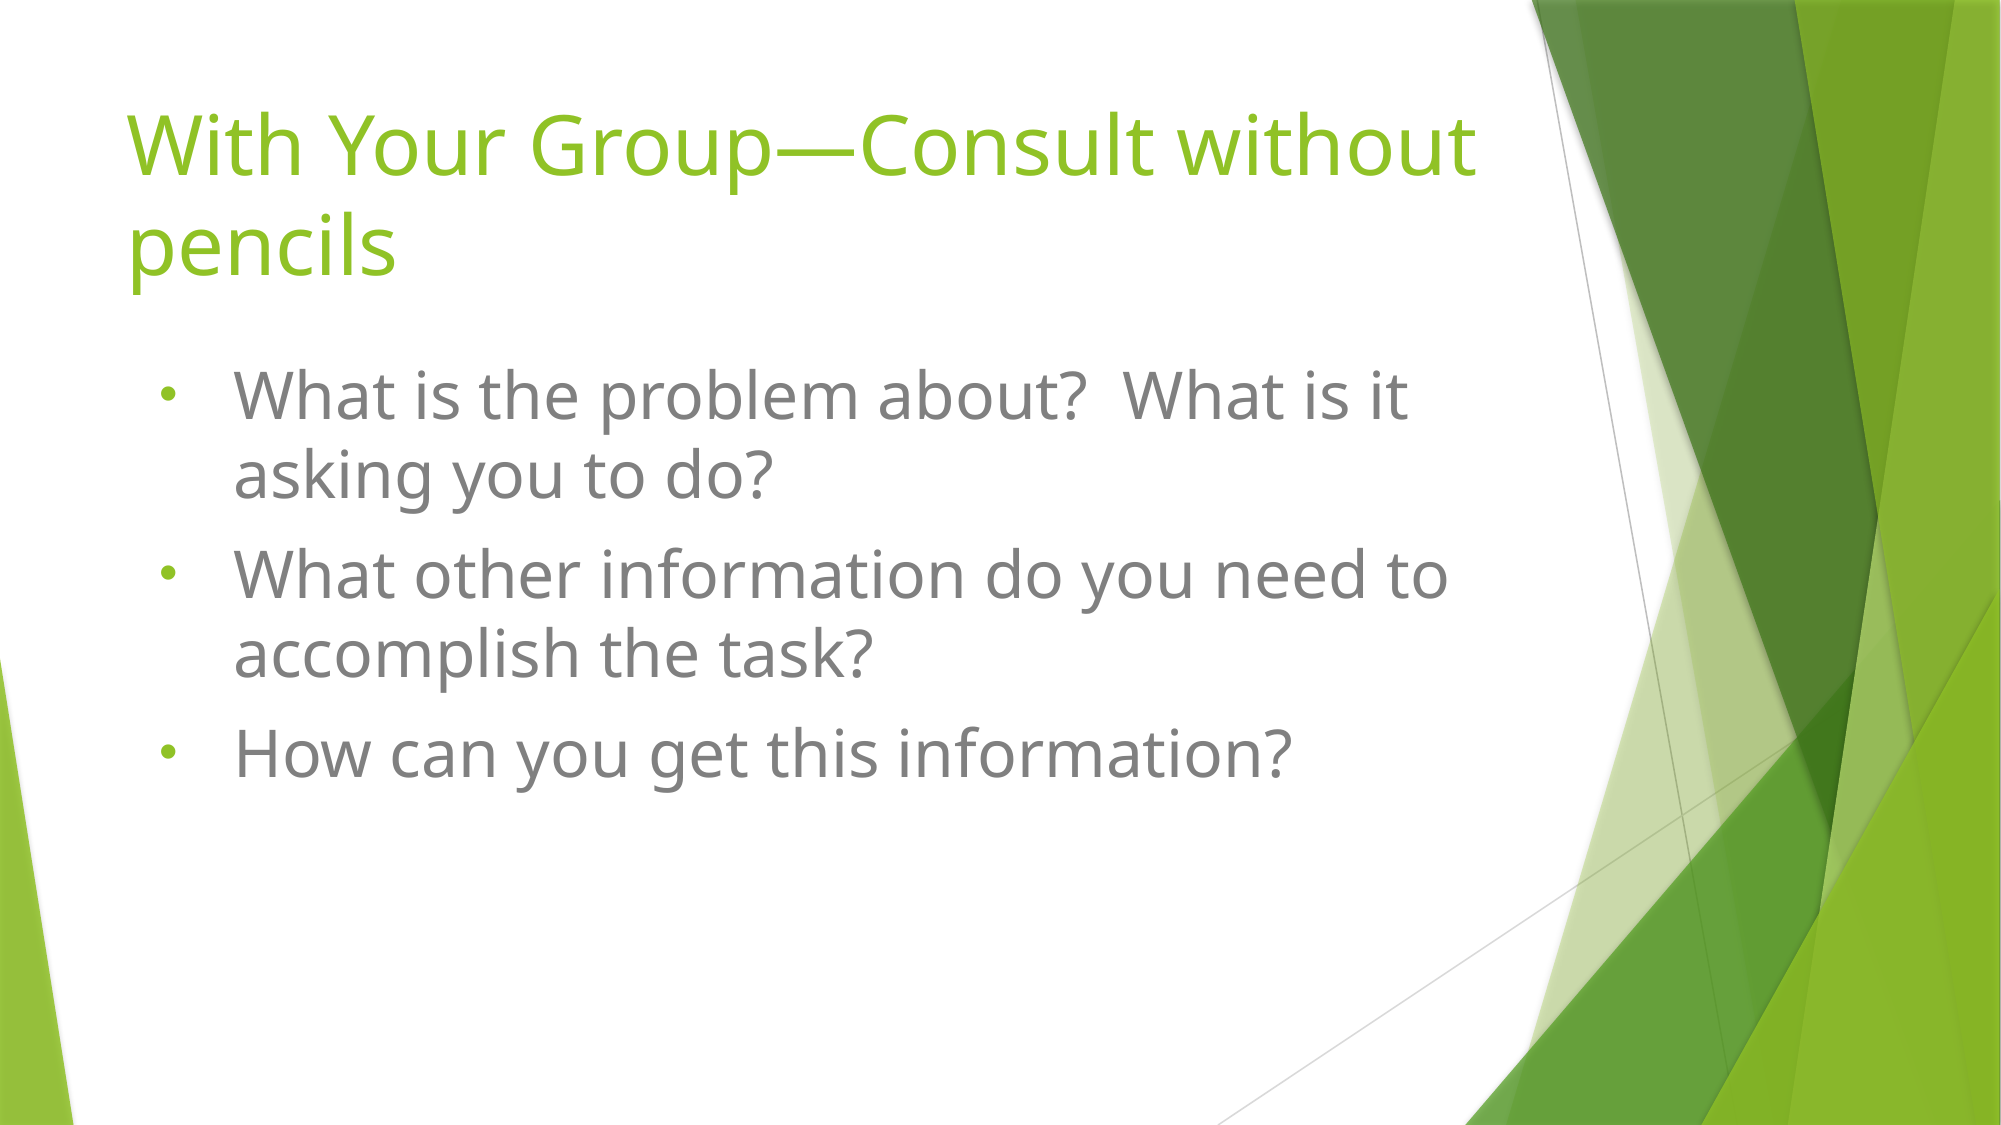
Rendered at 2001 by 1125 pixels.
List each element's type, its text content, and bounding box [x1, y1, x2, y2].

list What is the problem about? What is it asking you to do? What other information do you need to accomplish the task? How can you get this information? [144, 346, 1555, 801]
title With Your Group—Consult without pencils [111, 0, 1522, 300]
